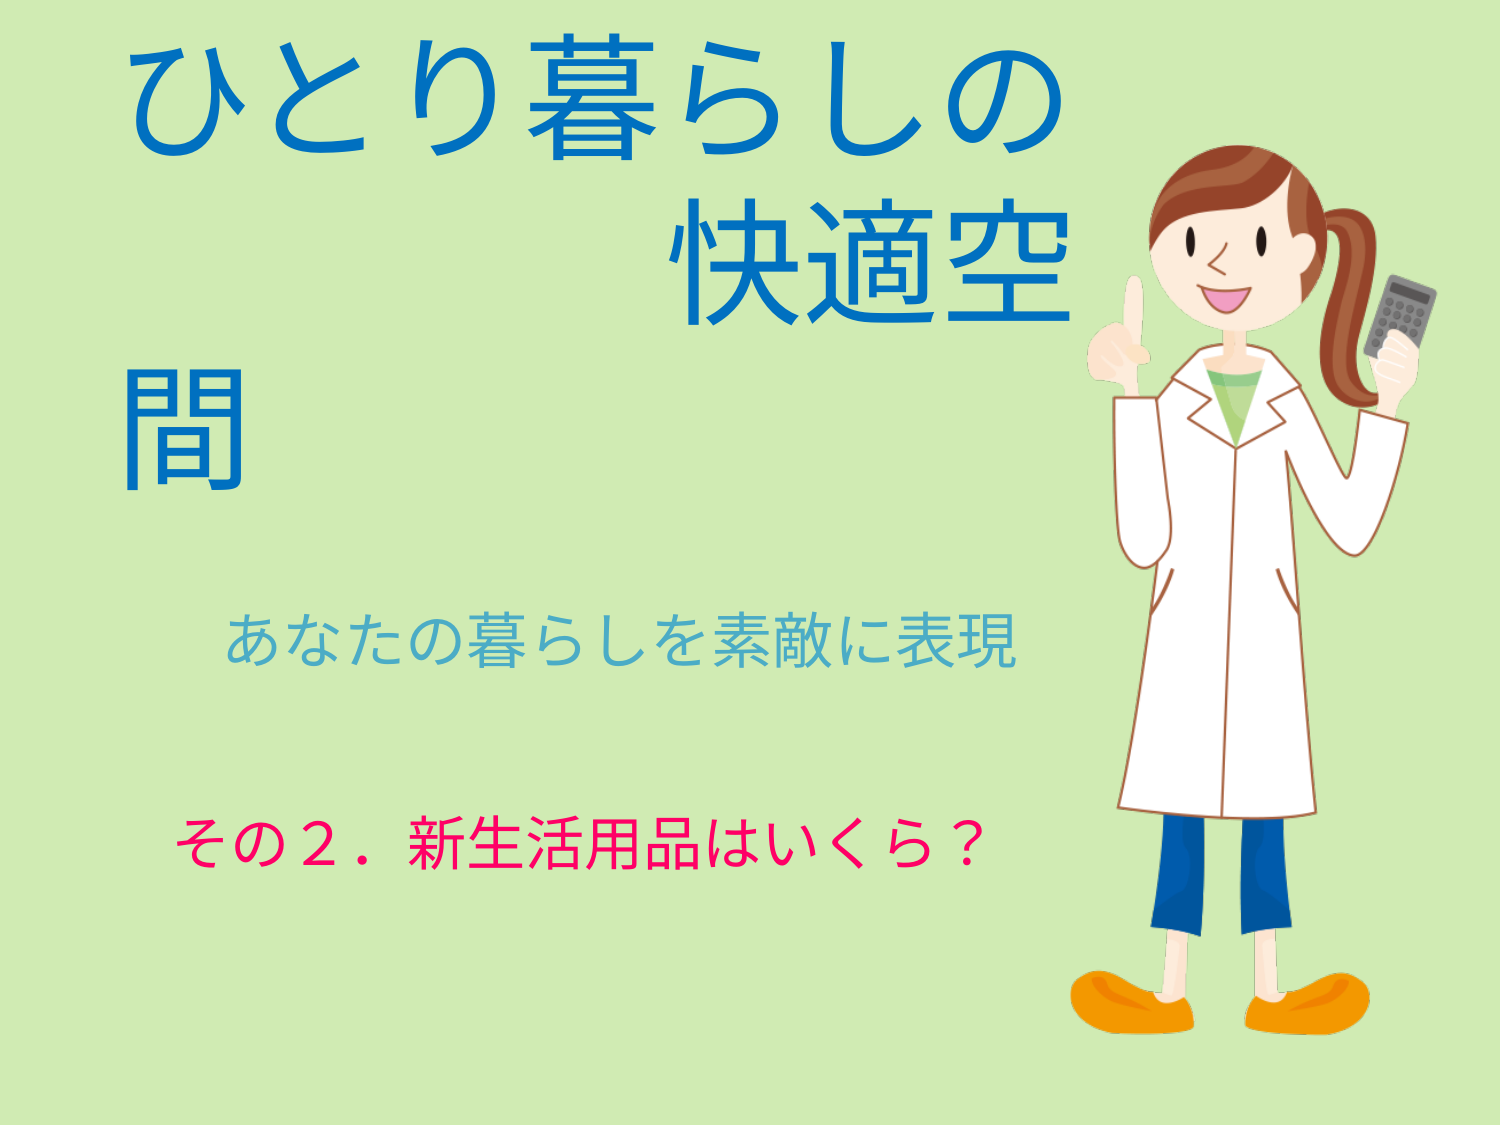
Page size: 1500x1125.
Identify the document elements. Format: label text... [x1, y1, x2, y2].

picture [997, 30, 1483, 1099]
subtitle あなたの暮らしを素敵に表現 [171, 595, 992, 702]
title ひとり暮らしの 快適空間 [100, 116, 992, 403]
text_box その２．新生活用品はいくら？ [100, 798, 992, 917]
